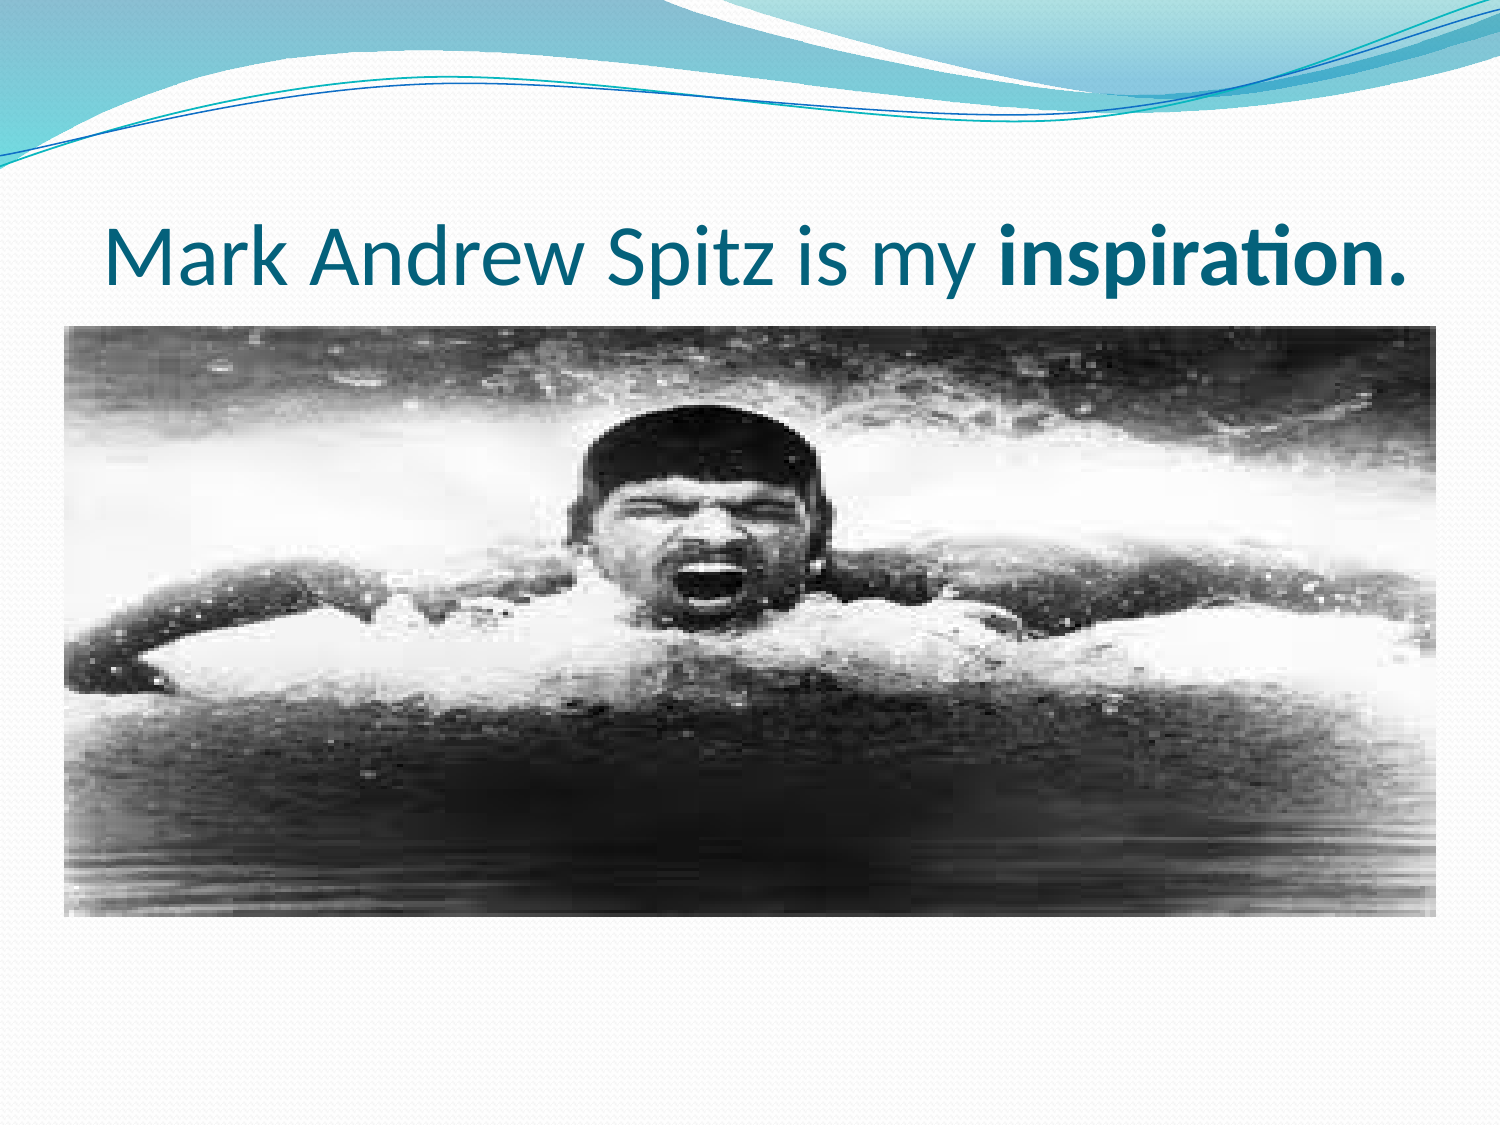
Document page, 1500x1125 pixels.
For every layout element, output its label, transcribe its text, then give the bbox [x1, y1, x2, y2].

title Mark Andrew Spitz is my inspiration. [75, 115, 1438, 303]
picture [64, 326, 1436, 918]
